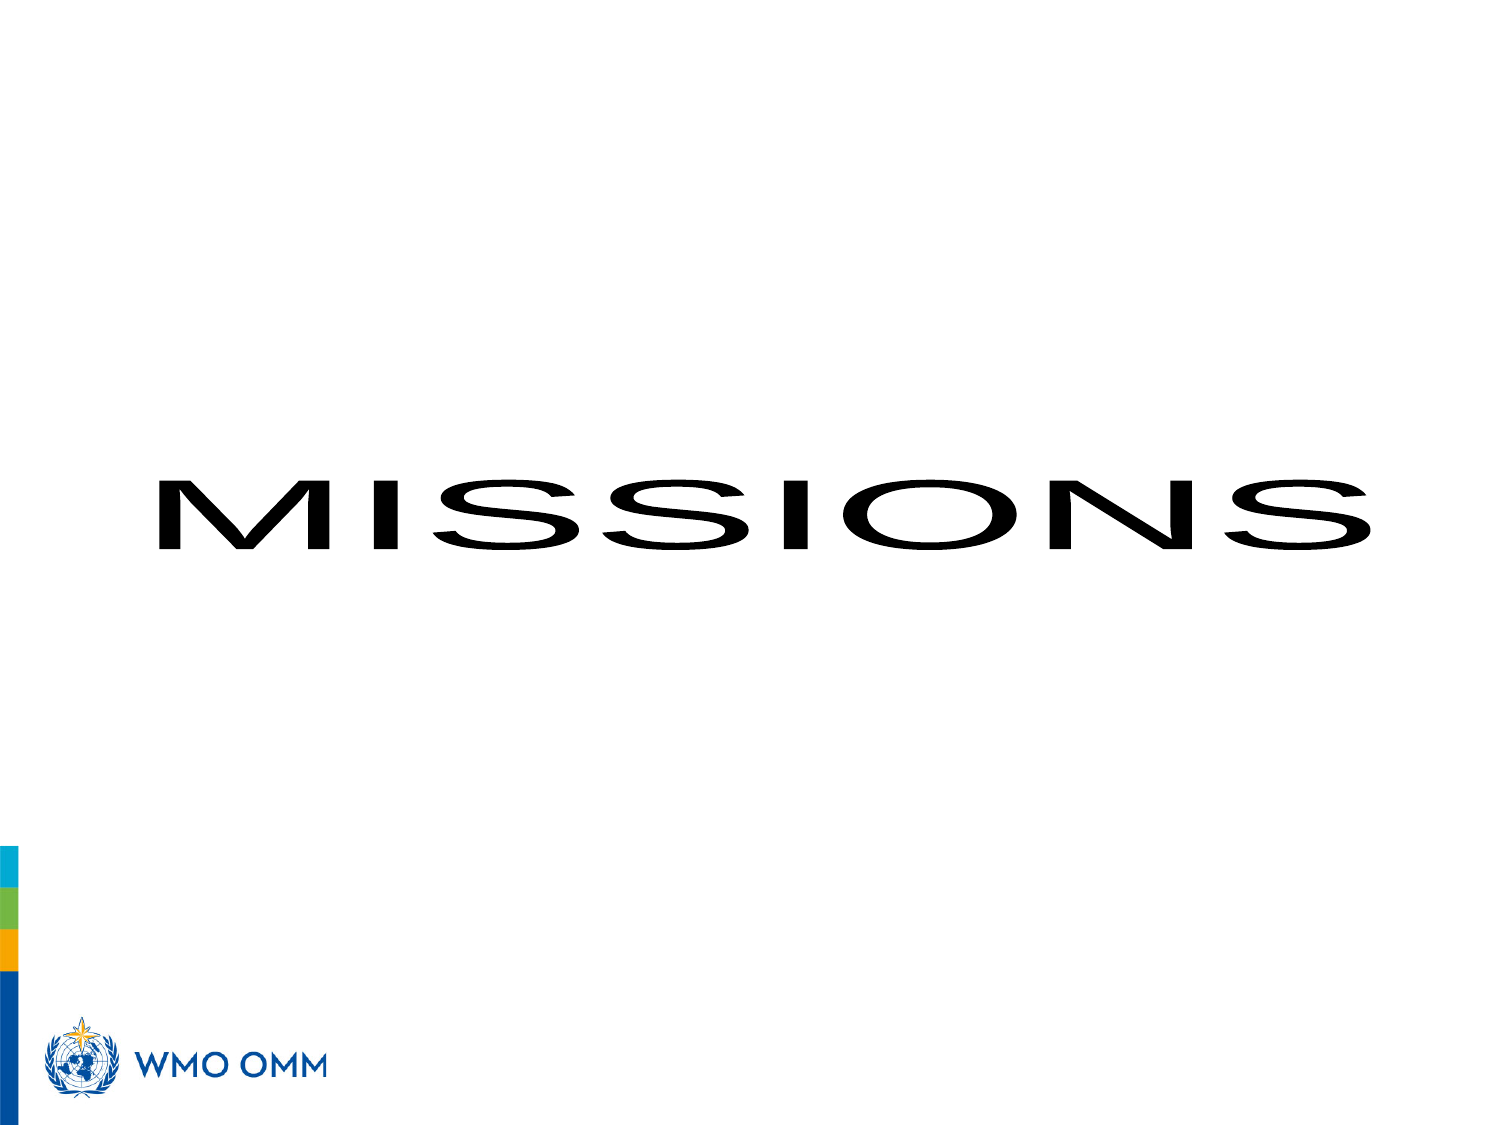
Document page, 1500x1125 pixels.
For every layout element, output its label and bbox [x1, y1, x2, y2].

picture [0, 845, 327, 1125]
